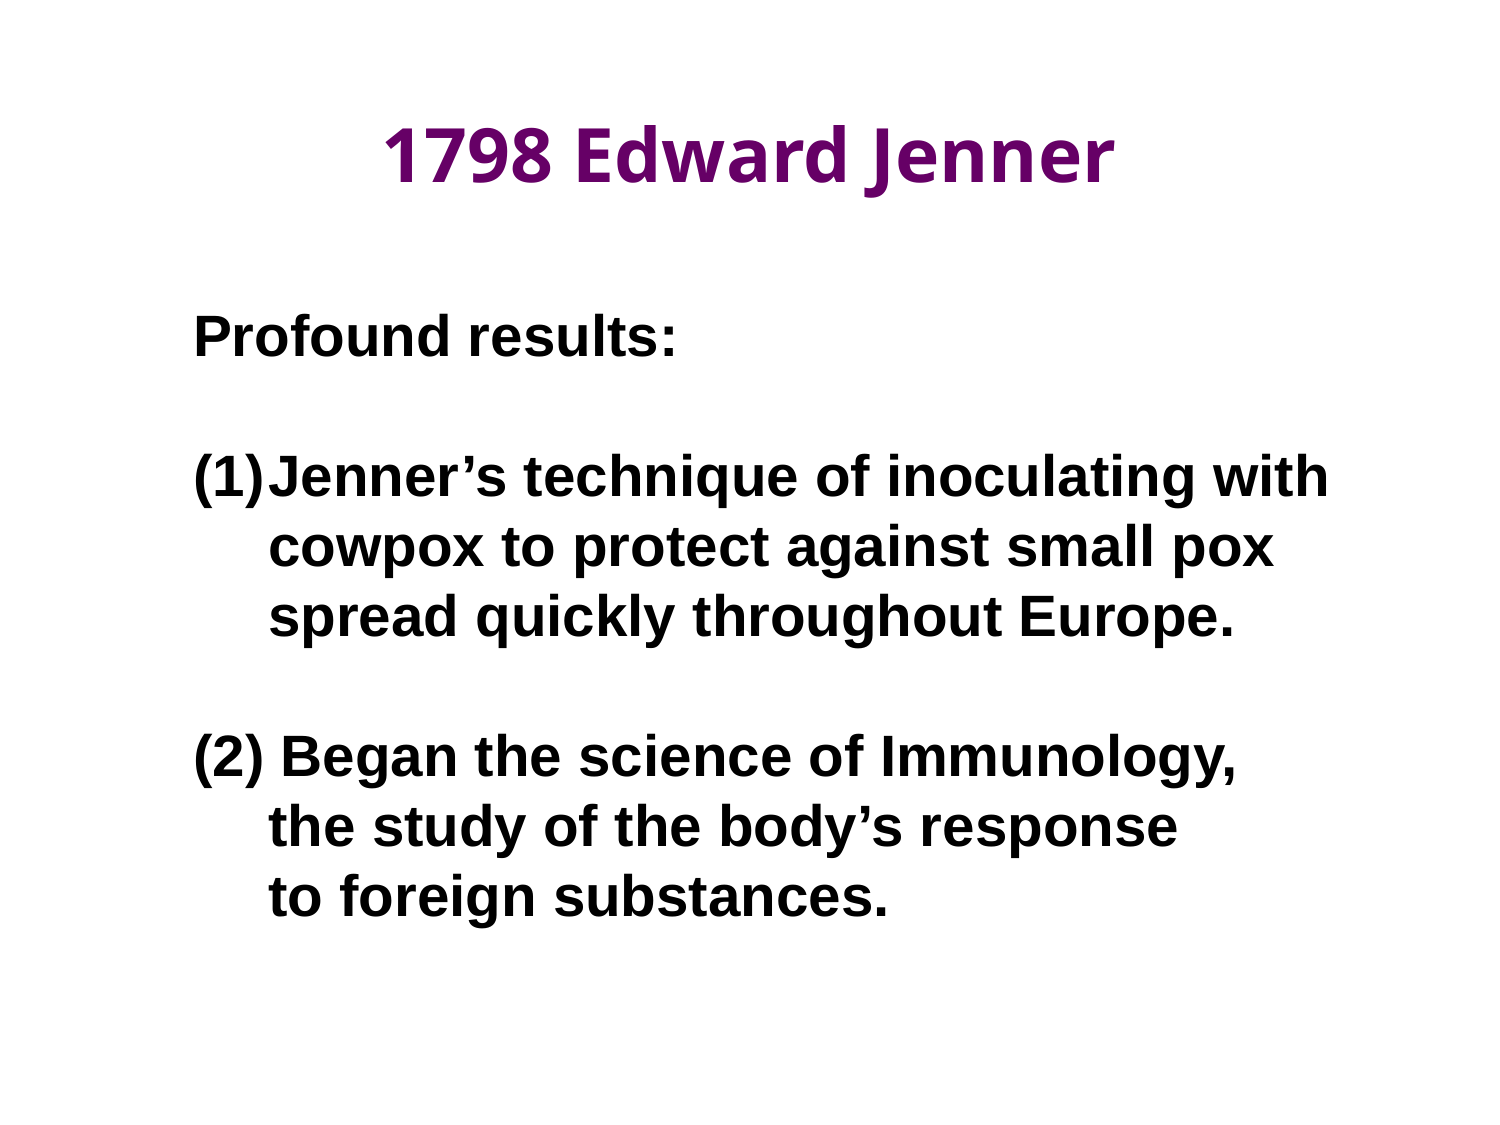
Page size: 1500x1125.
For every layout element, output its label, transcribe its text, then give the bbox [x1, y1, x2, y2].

text_box 1798 Edward Jenner [366, 99, 1132, 205]
text_box Profound results: Jenner’s technique of inoculating with cowpox to protect against small pox spread quickly throughout Europe. (2) Began the science of Immunology, the study of the body’s response to foreign substances. [178, 290, 1458, 936]
